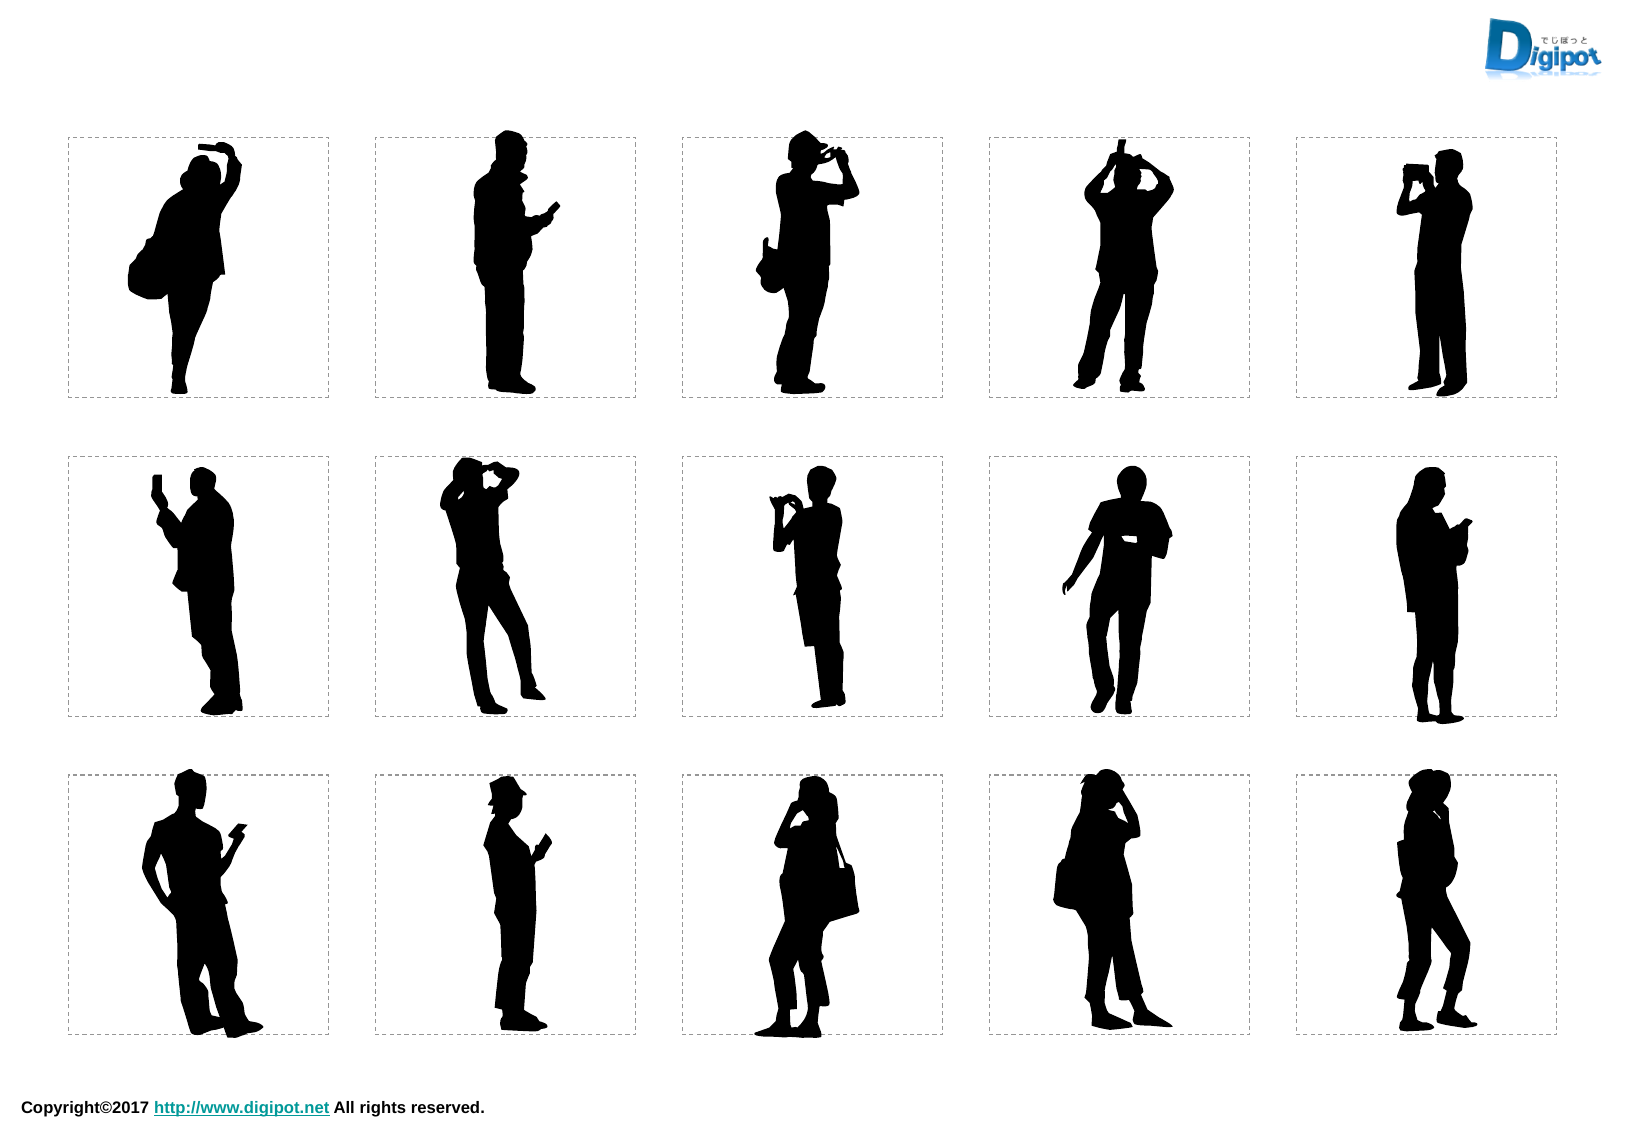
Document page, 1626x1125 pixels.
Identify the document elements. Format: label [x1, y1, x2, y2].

text_box [1073, 139, 1174, 393]
text_box [1396, 467, 1473, 725]
text_box [141, 769, 264, 1038]
picture [1485, 18, 1602, 82]
text_box [1062, 465, 1173, 715]
text_box [1396, 149, 1473, 397]
text_box [755, 130, 860, 395]
text_box [483, 776, 552, 1032]
text_box [1396, 769, 1478, 1032]
text_box [754, 776, 860, 1038]
text_box [1053, 769, 1173, 1030]
text_box [151, 467, 243, 716]
text_box [769, 465, 846, 709]
text_box [127, 142, 242, 395]
text_box [440, 457, 546, 715]
text_box [473, 130, 561, 395]
